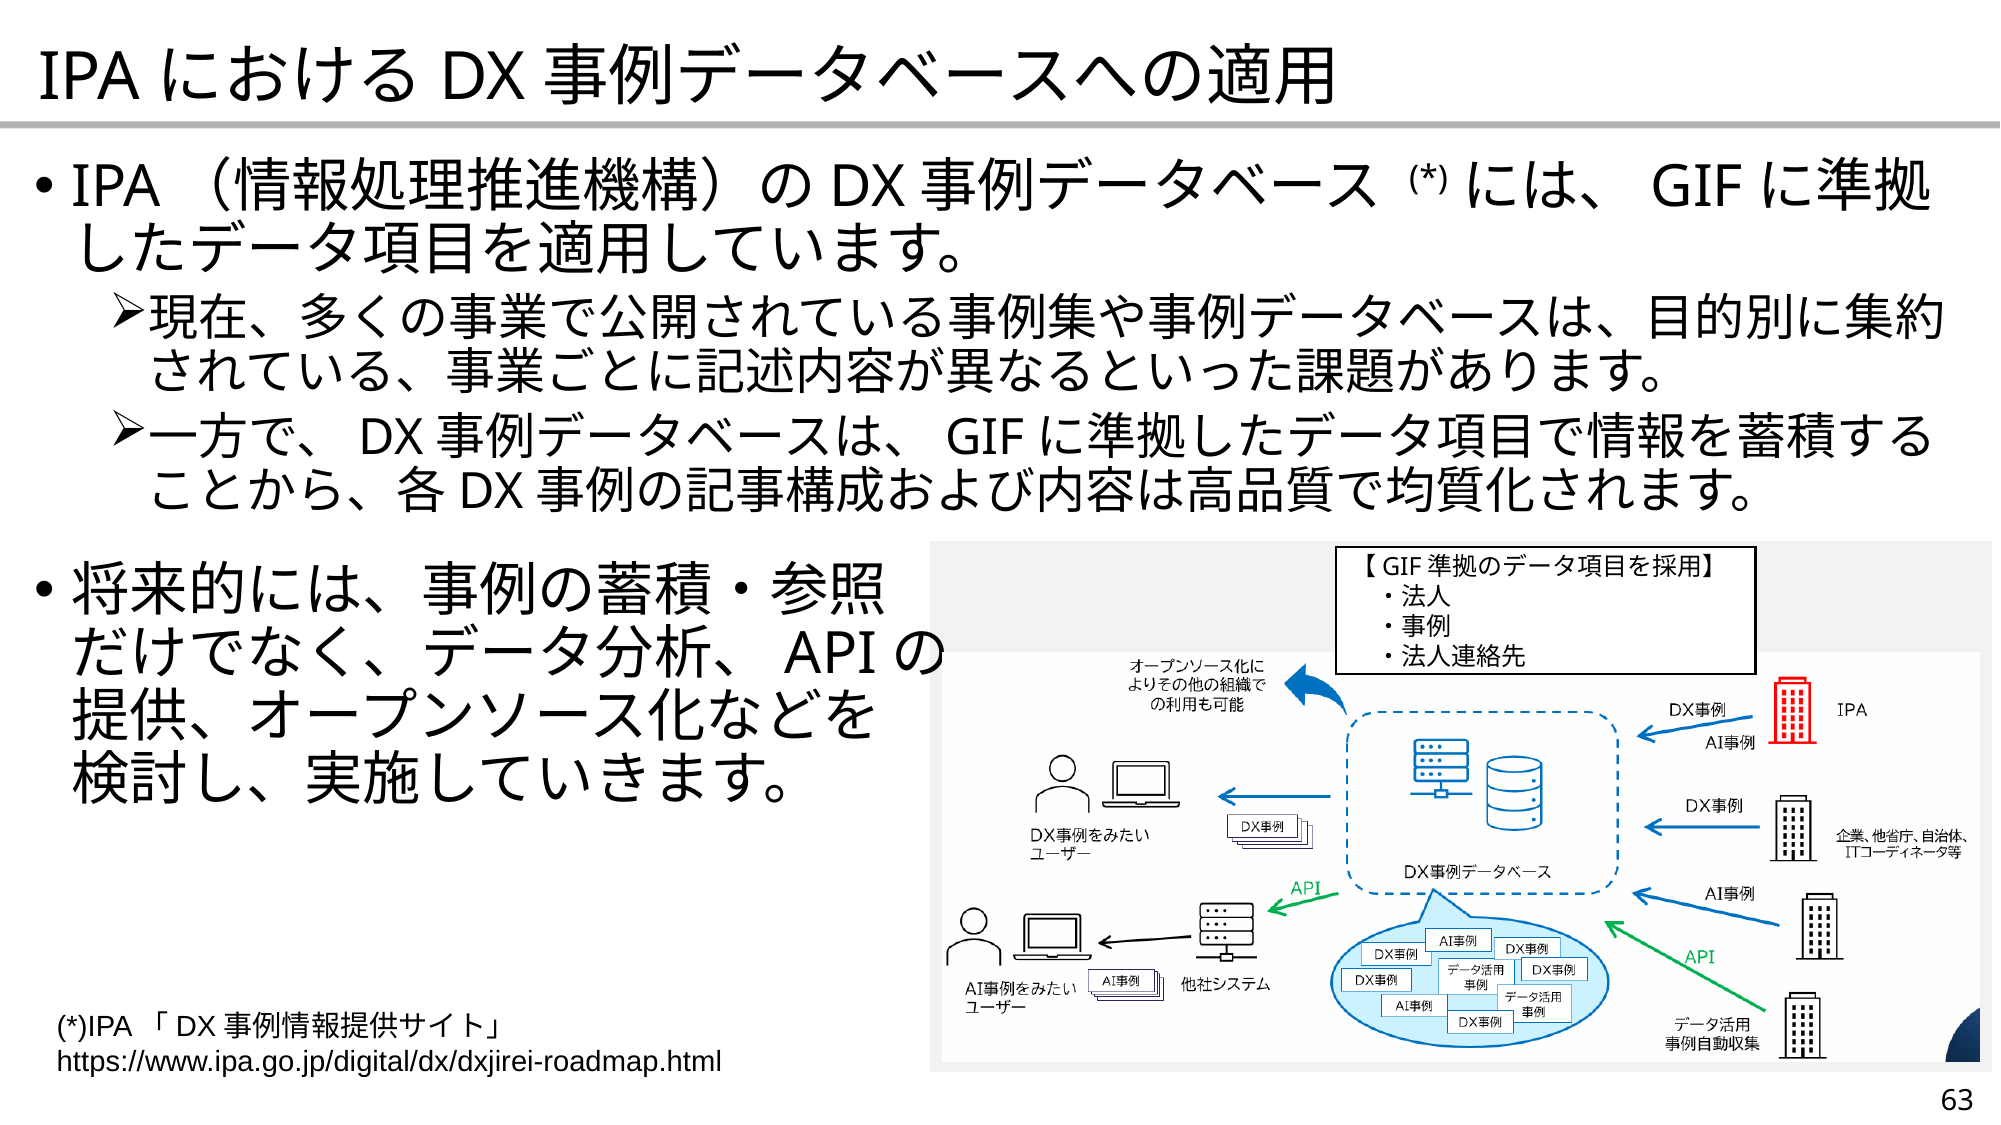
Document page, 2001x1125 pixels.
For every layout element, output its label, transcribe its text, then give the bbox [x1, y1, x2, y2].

text_box IPAにおけるDX事例データベースへの適用 [23, 34, 1910, 121]
text_box (*)IPA「DX事例情報提供サイト」 https://www.ipa.go.jp/digital/dx/dxjirei-roadmap.html [41, 999, 871, 1093]
slide_number 63 [1881, 1073, 1989, 1124]
text_box [929, 540, 1993, 1073]
picture [942, 652, 1980, 1062]
text_box 【GIF準拠のデータ項目を採用】 ・法人 ・事例 ・法人連絡先 [1335, 546, 1757, 652]
text_box IPA（情報処理推進機構）のDX事例データベース (*)には、GIFに準拠したデータ項目を適用しています。 現在、多くの事業で公開されている事例集や事例データベースは、目的別に集約されている、事業ごとに記述内容が異なるといった課題があります。 一方で、DX事例データベースは、GIFに準拠したデータ項目で情報を蓄積することから、各DX事例の記事構成および内容は高品質で均質化されます。 将来的には、事例の蓄積・参照 だけでなく、データ分析、APIの 提供、オープンソース化などを 検討し、実施していきます。 [19, 149, 1969, 896]
